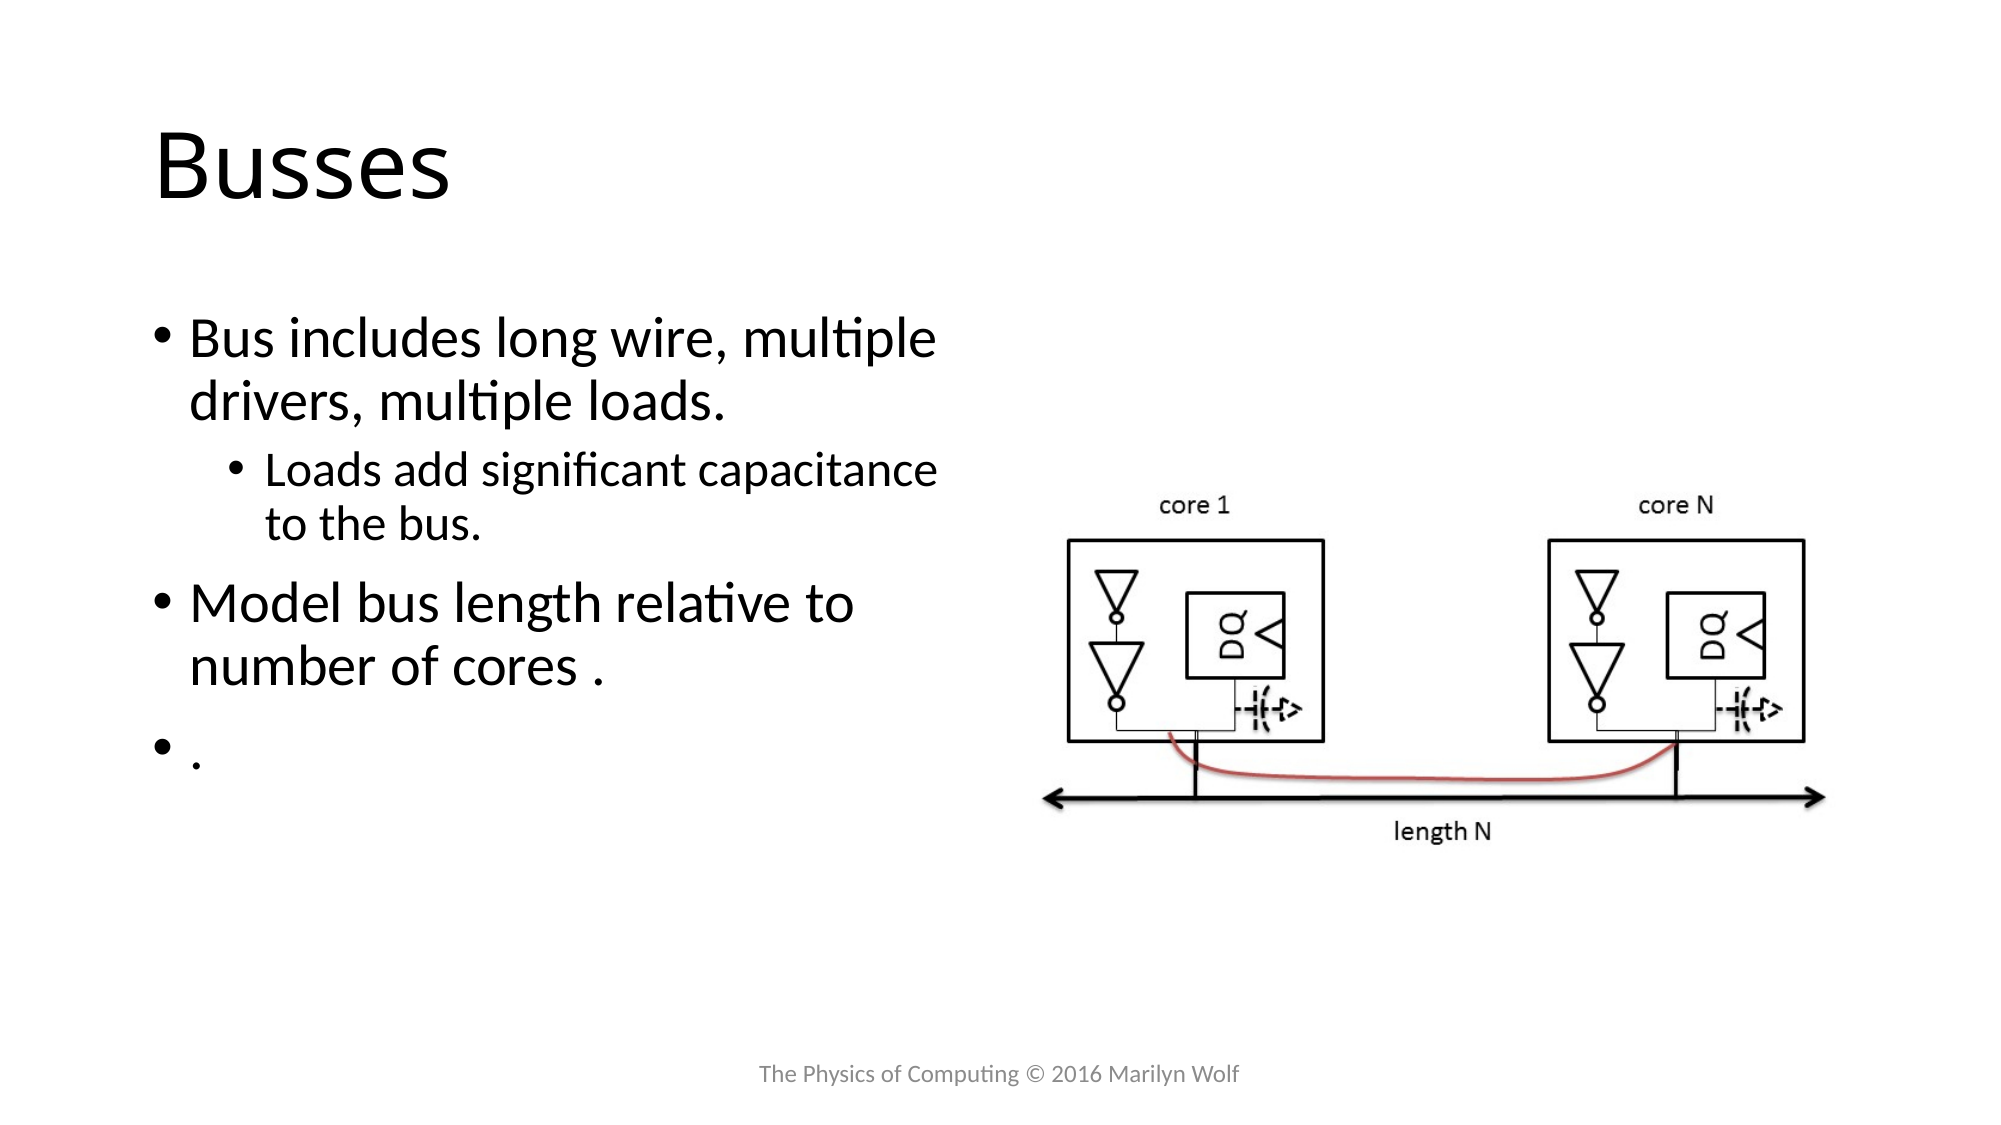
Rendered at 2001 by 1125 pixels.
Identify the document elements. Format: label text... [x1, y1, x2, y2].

footer The Physics of Computing © 2016 Marilyn Wolf [662, 1042, 1338, 1103]
title Busses [137, 59, 1863, 278]
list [1012, 443, 1863, 870]
